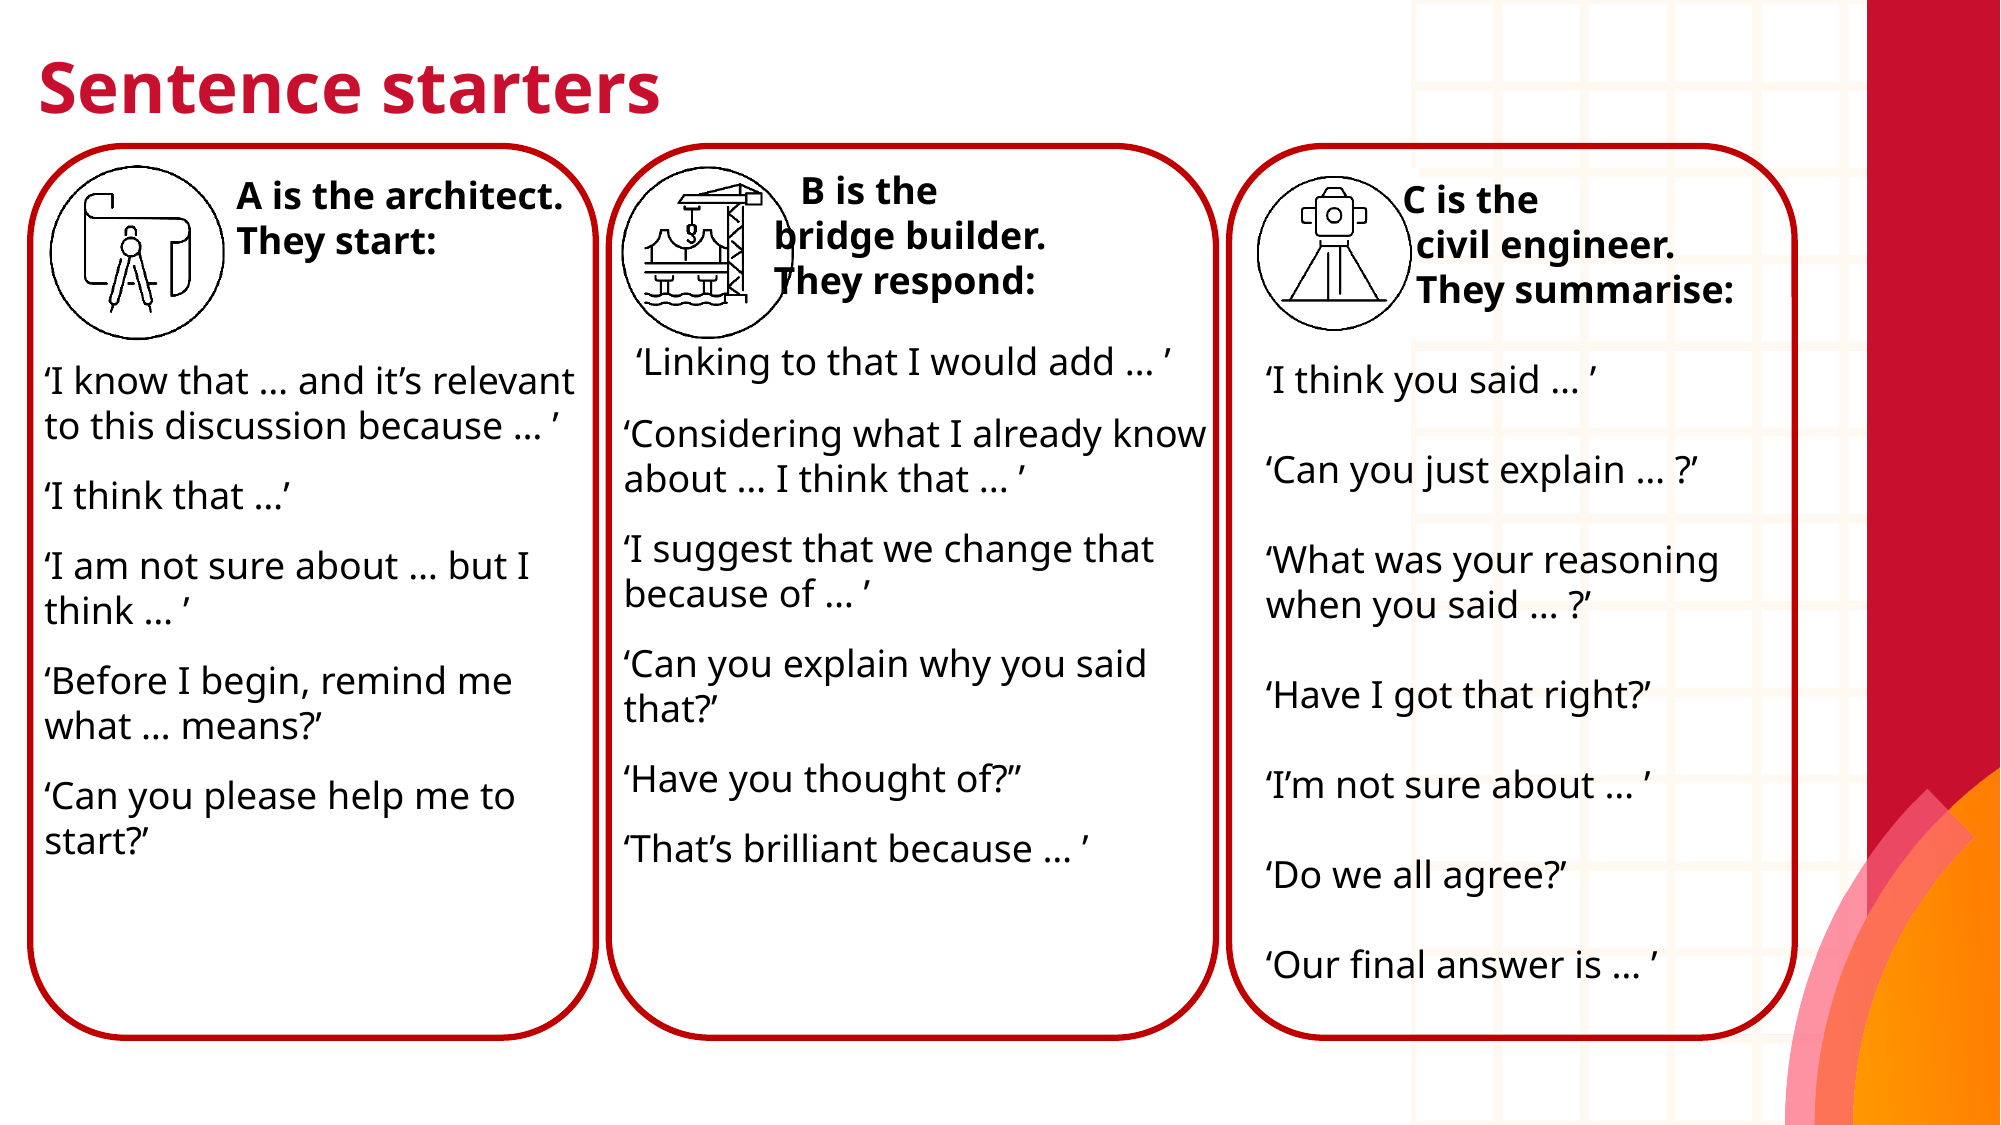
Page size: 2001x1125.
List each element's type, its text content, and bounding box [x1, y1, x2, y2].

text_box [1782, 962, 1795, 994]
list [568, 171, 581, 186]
picture [1411, 0, 2000, 1125]
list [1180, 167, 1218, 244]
title Sentence starters [39, 52, 1693, 125]
picture [41, 156, 233, 348]
text_box [29, 144, 597, 1039]
list B is the bridge builder. They respond: ‘Linking to that I would add … ’ ‘Considering what I already know about … I think that ... ’ ‘I suggest that we change that because of … ’ ‘Can you explain why you said that?’ ‘Have you thought of?” ‘That’s brilliant because … ’ [623, 939, 1218, 1075]
picture [1249, 168, 1419, 338]
text_box [607, 144, 1218, 1039]
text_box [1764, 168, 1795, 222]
picture [613, 158, 802, 347]
text_box [1228, 144, 1796, 1039]
